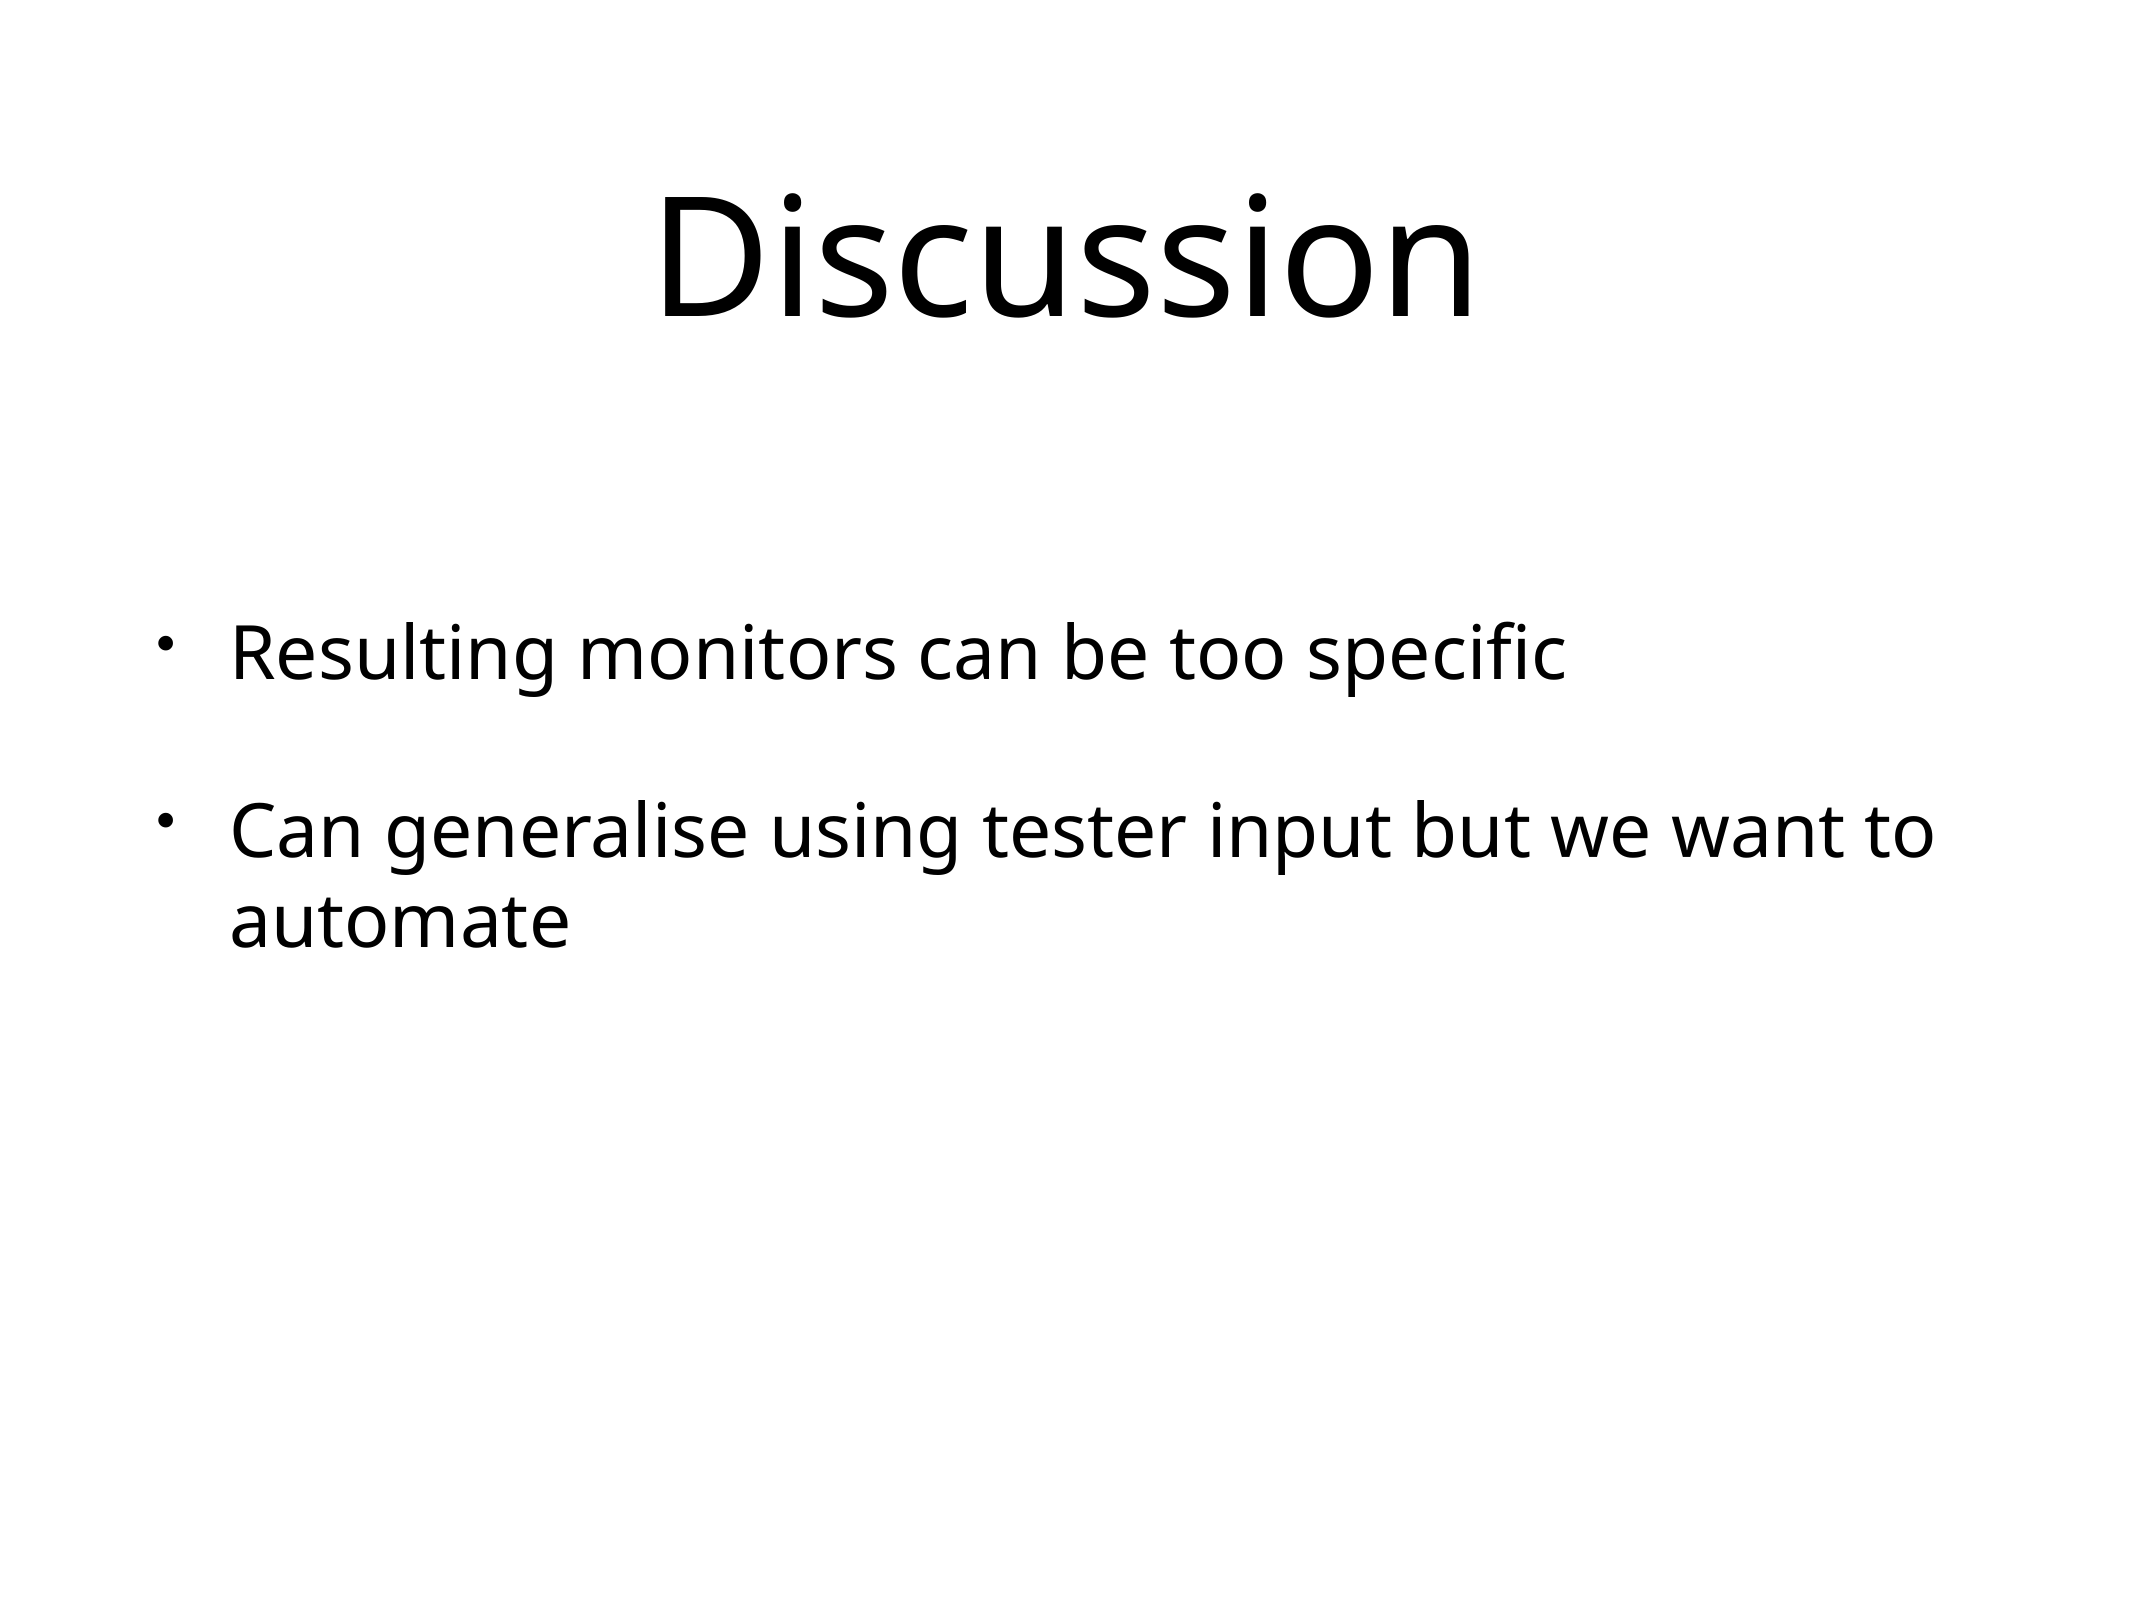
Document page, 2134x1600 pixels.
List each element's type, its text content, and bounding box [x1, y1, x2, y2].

list Resulting monitors can be too specific Can generalise using tester input but we want to automate [155, 426, 1978, 1459]
title Discussion [155, 72, 1978, 426]
